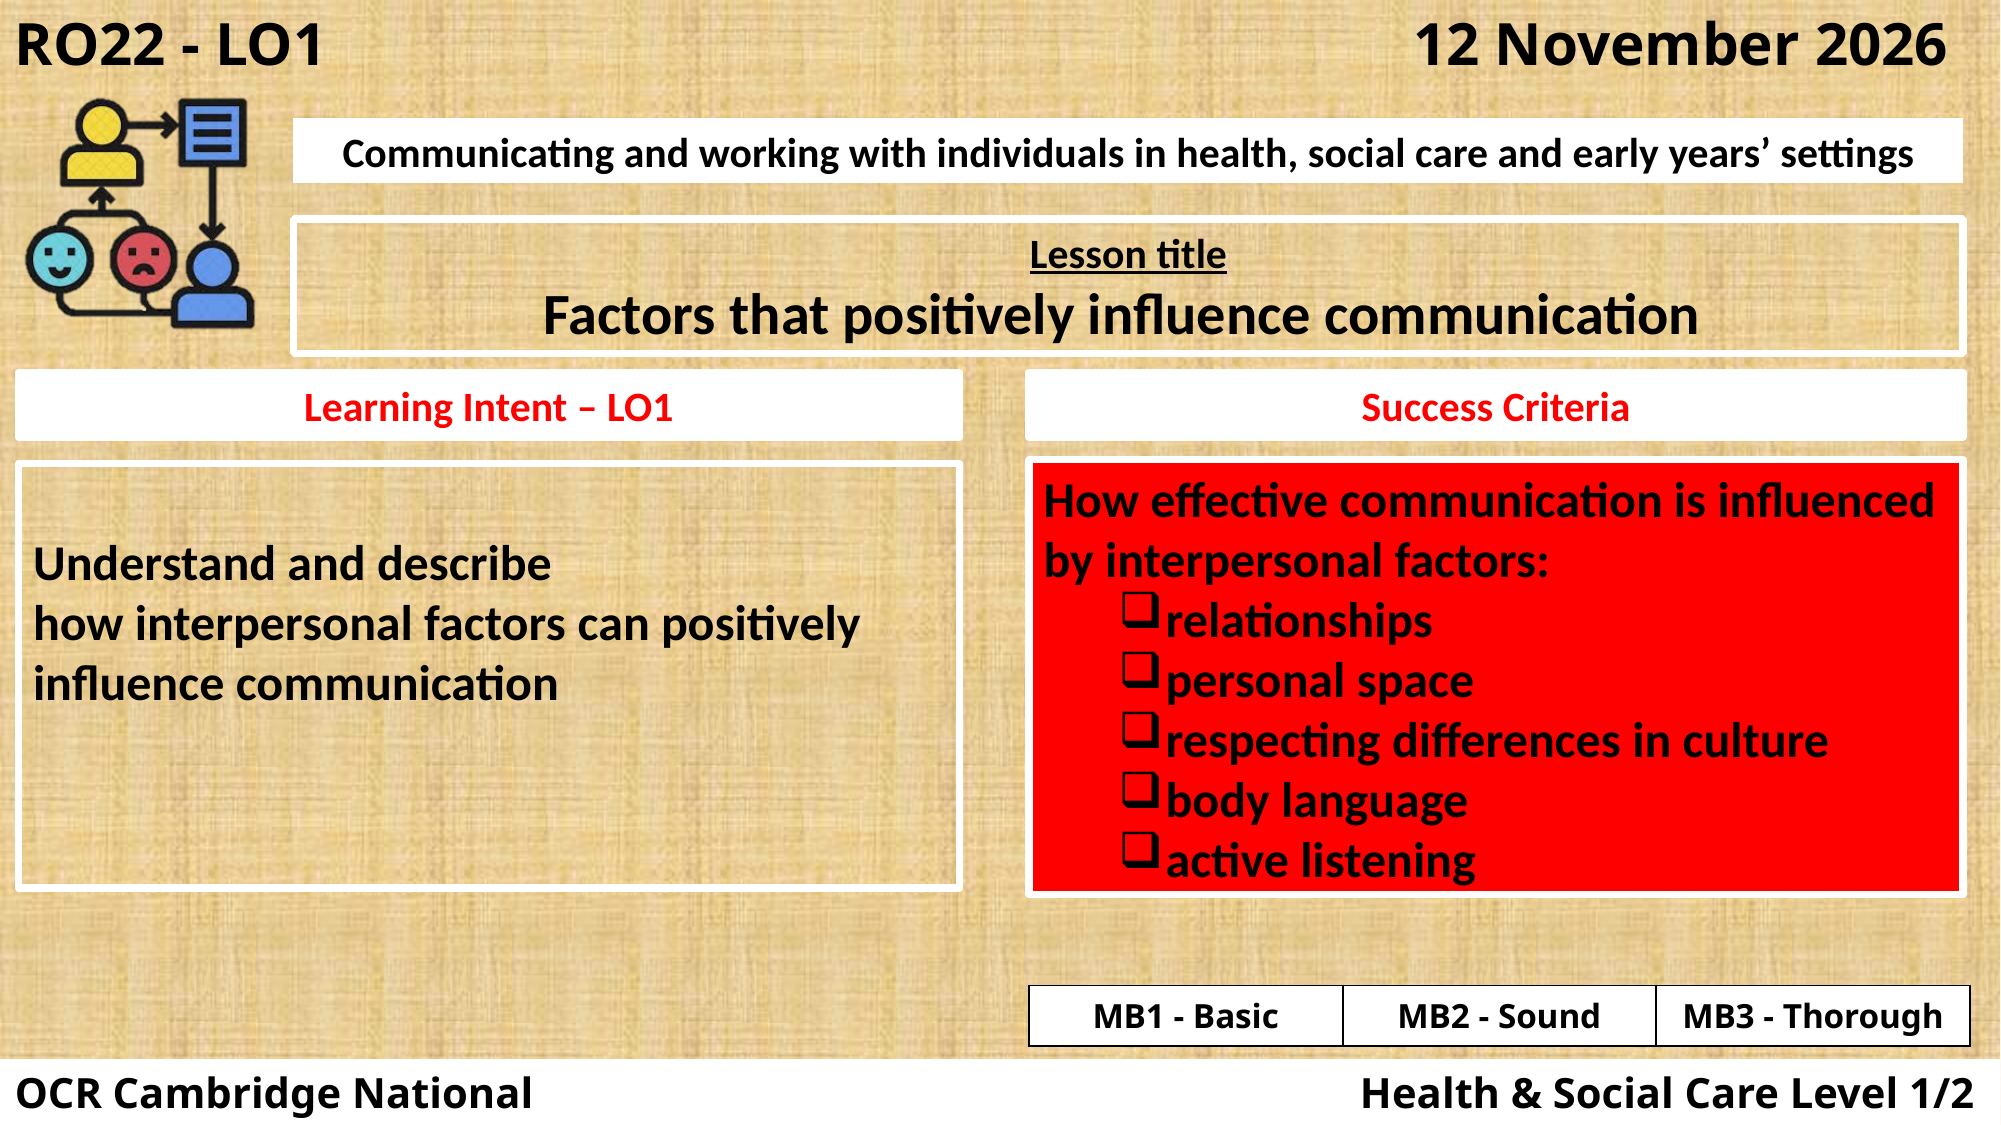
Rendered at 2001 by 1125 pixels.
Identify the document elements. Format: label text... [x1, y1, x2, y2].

picture [0, 0, 2001, 1125]
text_box RO22 - LO1 [0, 0, 398, 85]
table_header MB2 - Sound [1344, 986, 1655, 1045]
table_header MB3 - Thorough [1657, 986, 1969, 1045]
table_header MB1 - Basic [1030, 986, 1342, 1045]
text_box Lesson title Factors that positively influence communication [293, 218, 1963, 354]
text_box Understand and describe how interpersonal factors can positively influence communication [18, 463, 960, 889]
text_box 28 September 2020 [1205, 0, 1964, 94]
text_box How effective communication is influenced by interpersonal factors: relationships personal space respecting differences in culture body language active listening [1028, 459, 1964, 895]
text_box Health & Social Care Level 1/2 [1028, 1059, 2000, 1125]
text_box Communicating and working with individuals in health, social care and early years’ settings [293, 118, 1963, 183]
text_box Success Criteria [1028, 372, 1964, 438]
text_box Learning Intent – LO1 [18, 372, 960, 438]
text_box OCR Cambridge National [0, 1059, 1028, 1125]
